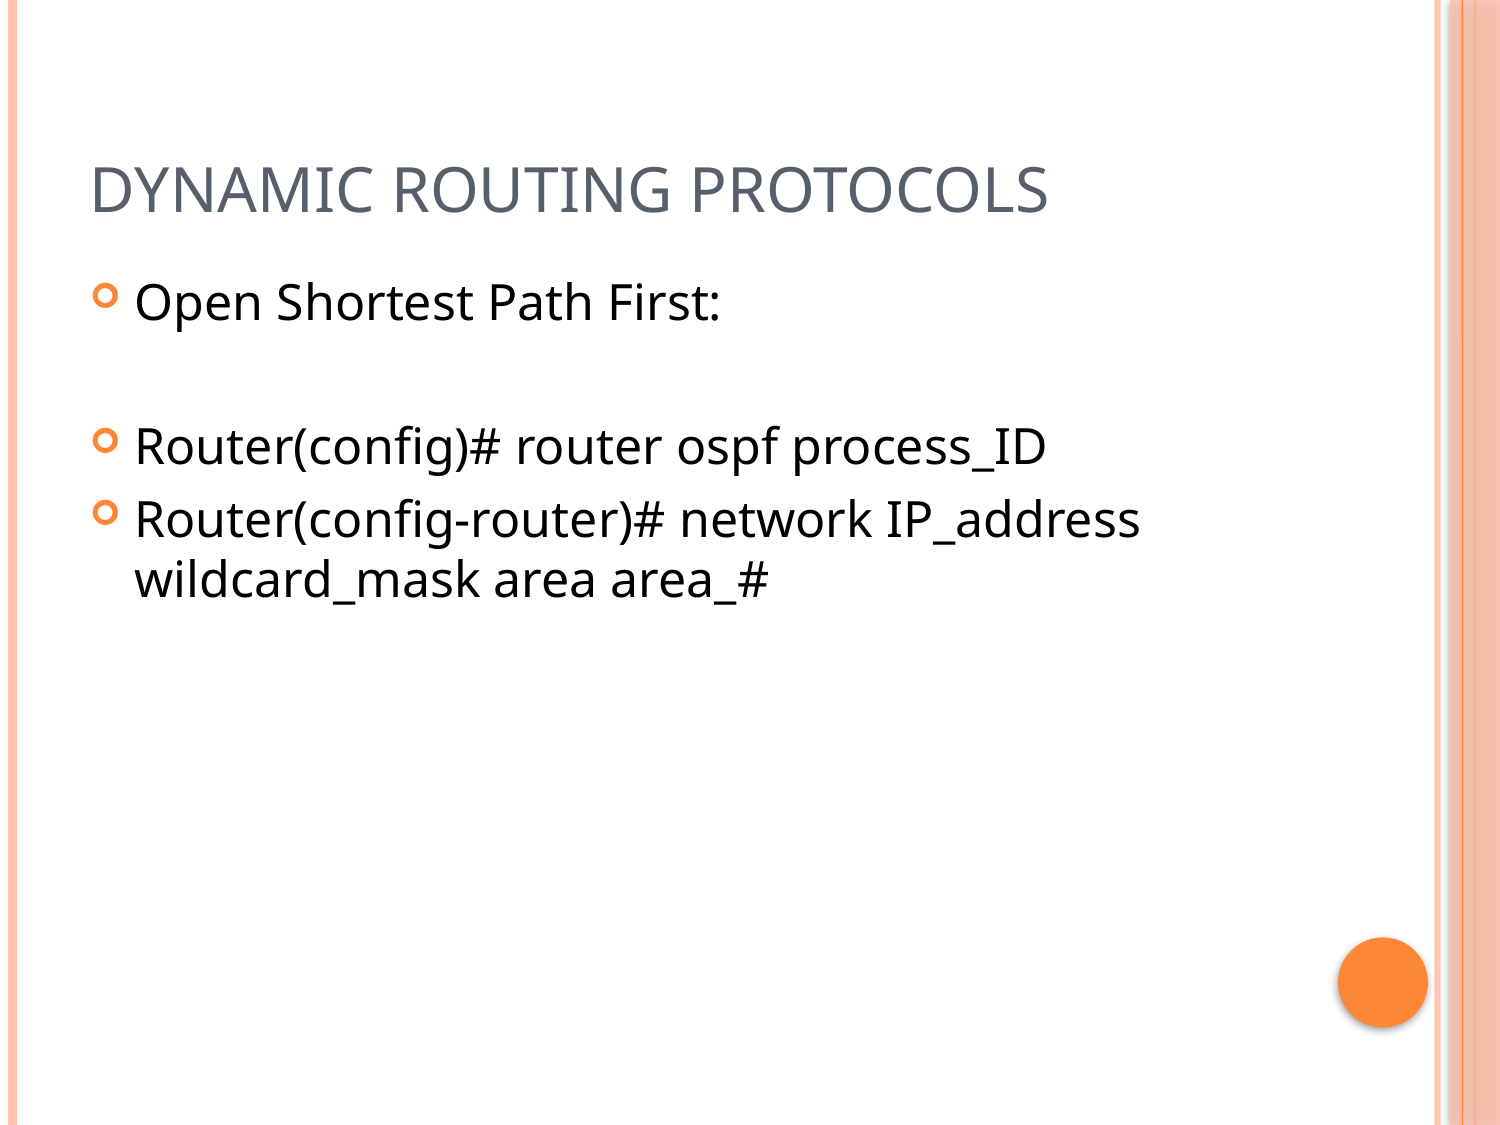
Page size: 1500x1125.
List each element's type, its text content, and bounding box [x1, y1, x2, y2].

title Dynamic Routing Protocols [75, 45, 1300, 233]
list Open Shortest Path First: Router(config)# router ospf process_ID Router(config-router)# network IP_address wildcard_mask area area_# [75, 262, 1300, 1062]
